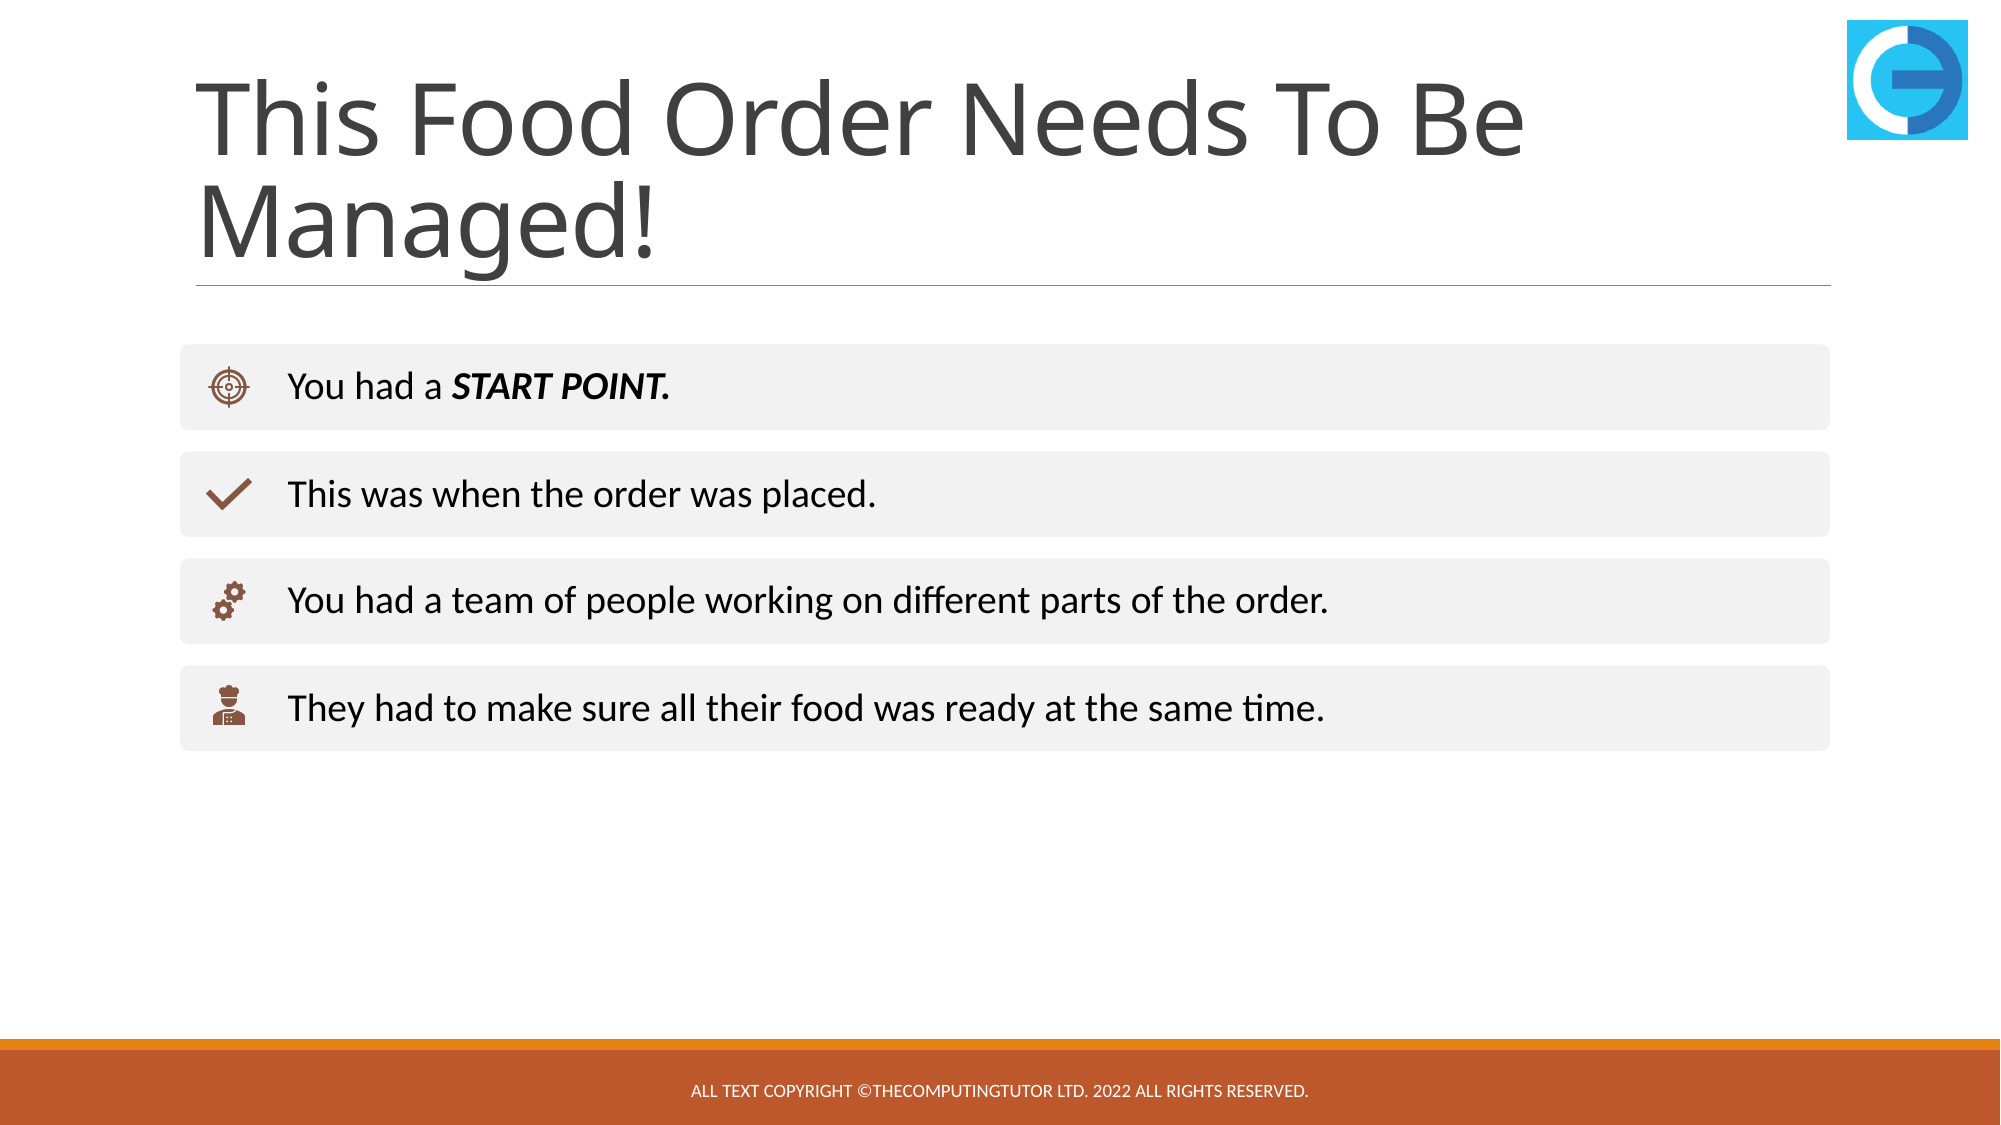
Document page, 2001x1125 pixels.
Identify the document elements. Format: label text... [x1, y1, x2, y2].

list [179, 343, 1831, 966]
picture [1847, 20, 1968, 140]
footer All text copyright ©TheComputingTutor Ltd. 2022 All rights Reserved. [604, 1059, 1396, 1120]
title This Food Order Needs To Be Managed! [180, 47, 1830, 285]
